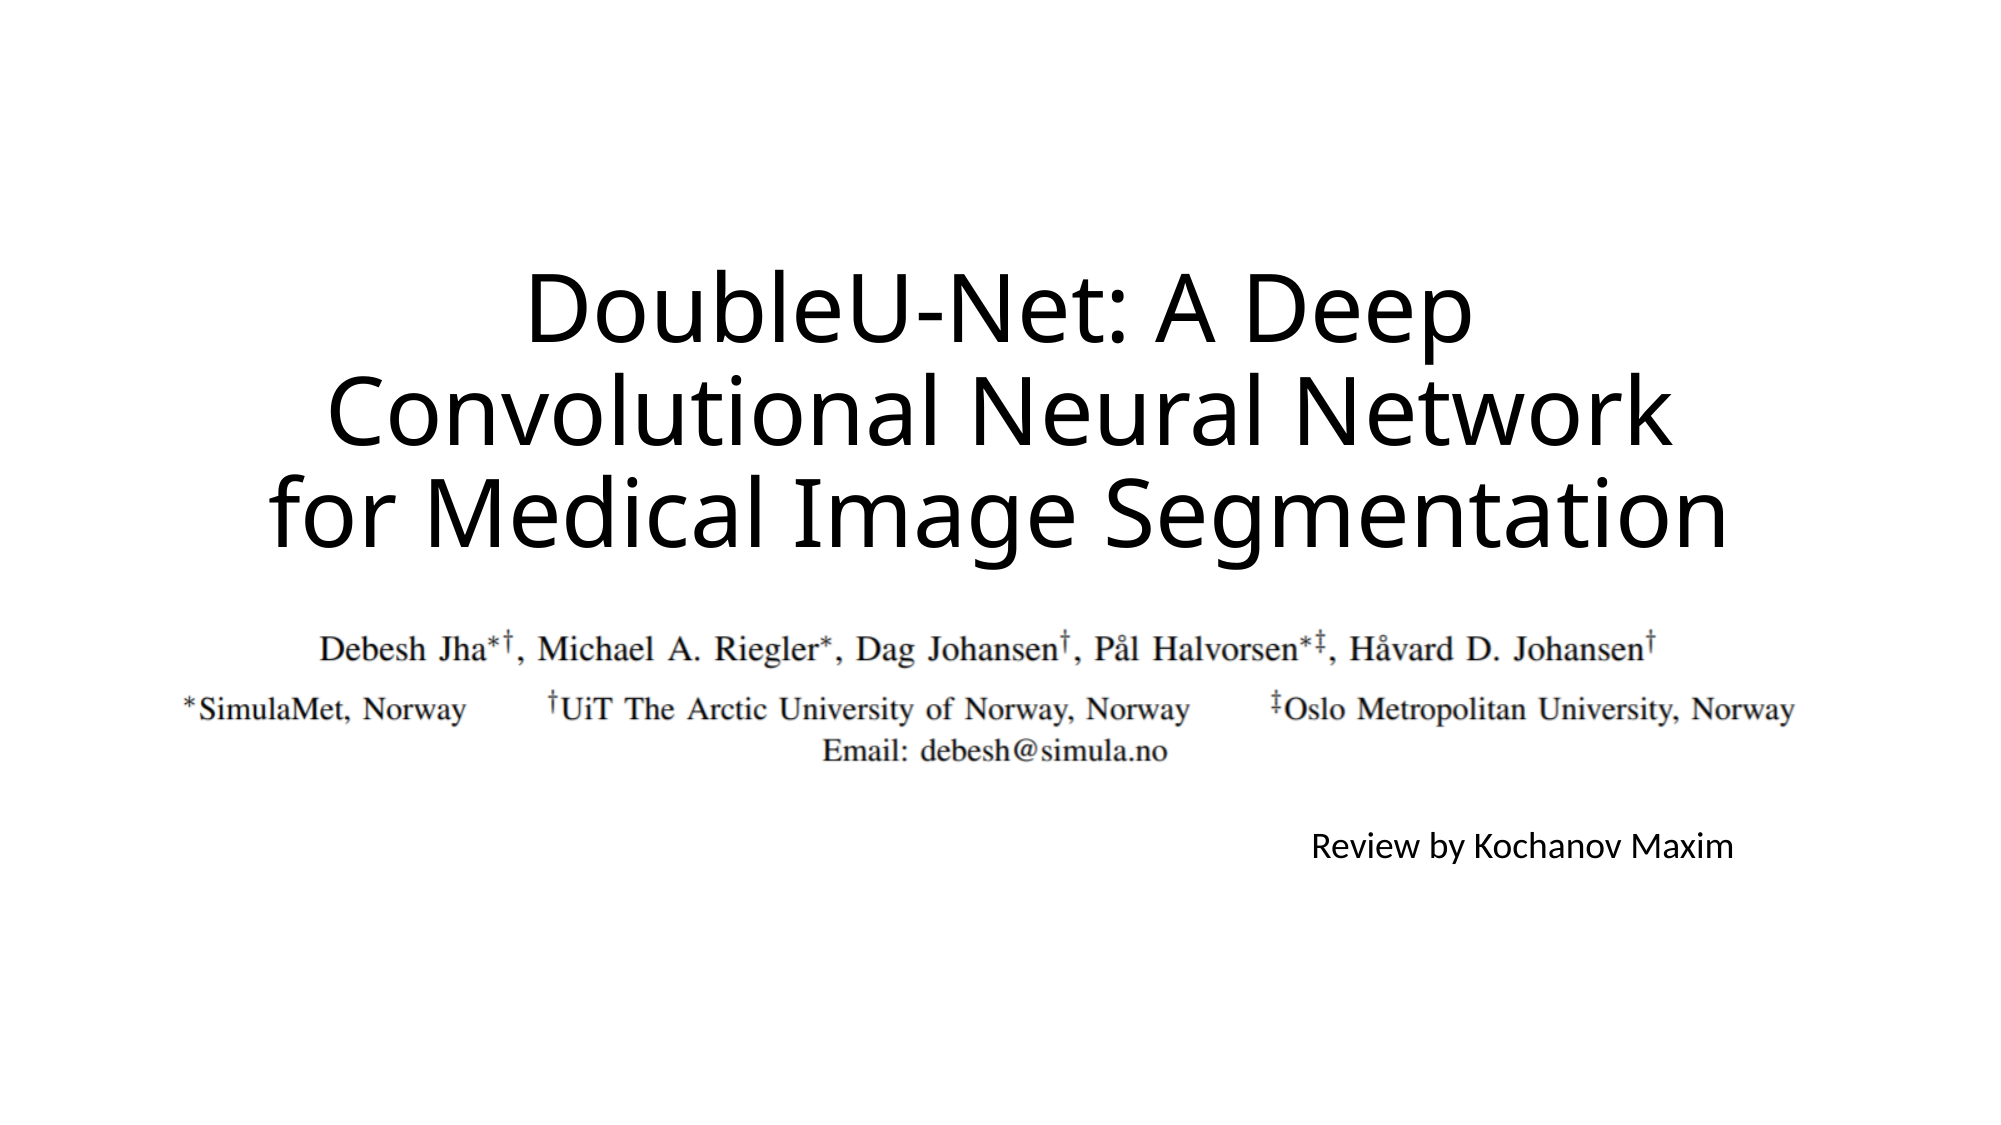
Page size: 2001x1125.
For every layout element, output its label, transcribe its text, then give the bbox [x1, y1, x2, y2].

title DoubleU-Net: A Deep Convolutional Neural Network for Medical Image Segmentation [249, 184, 1750, 576]
picture [145, 590, 1855, 801]
subtitle Review by Kochanov Maxim [249, 819, 1750, 1091]
